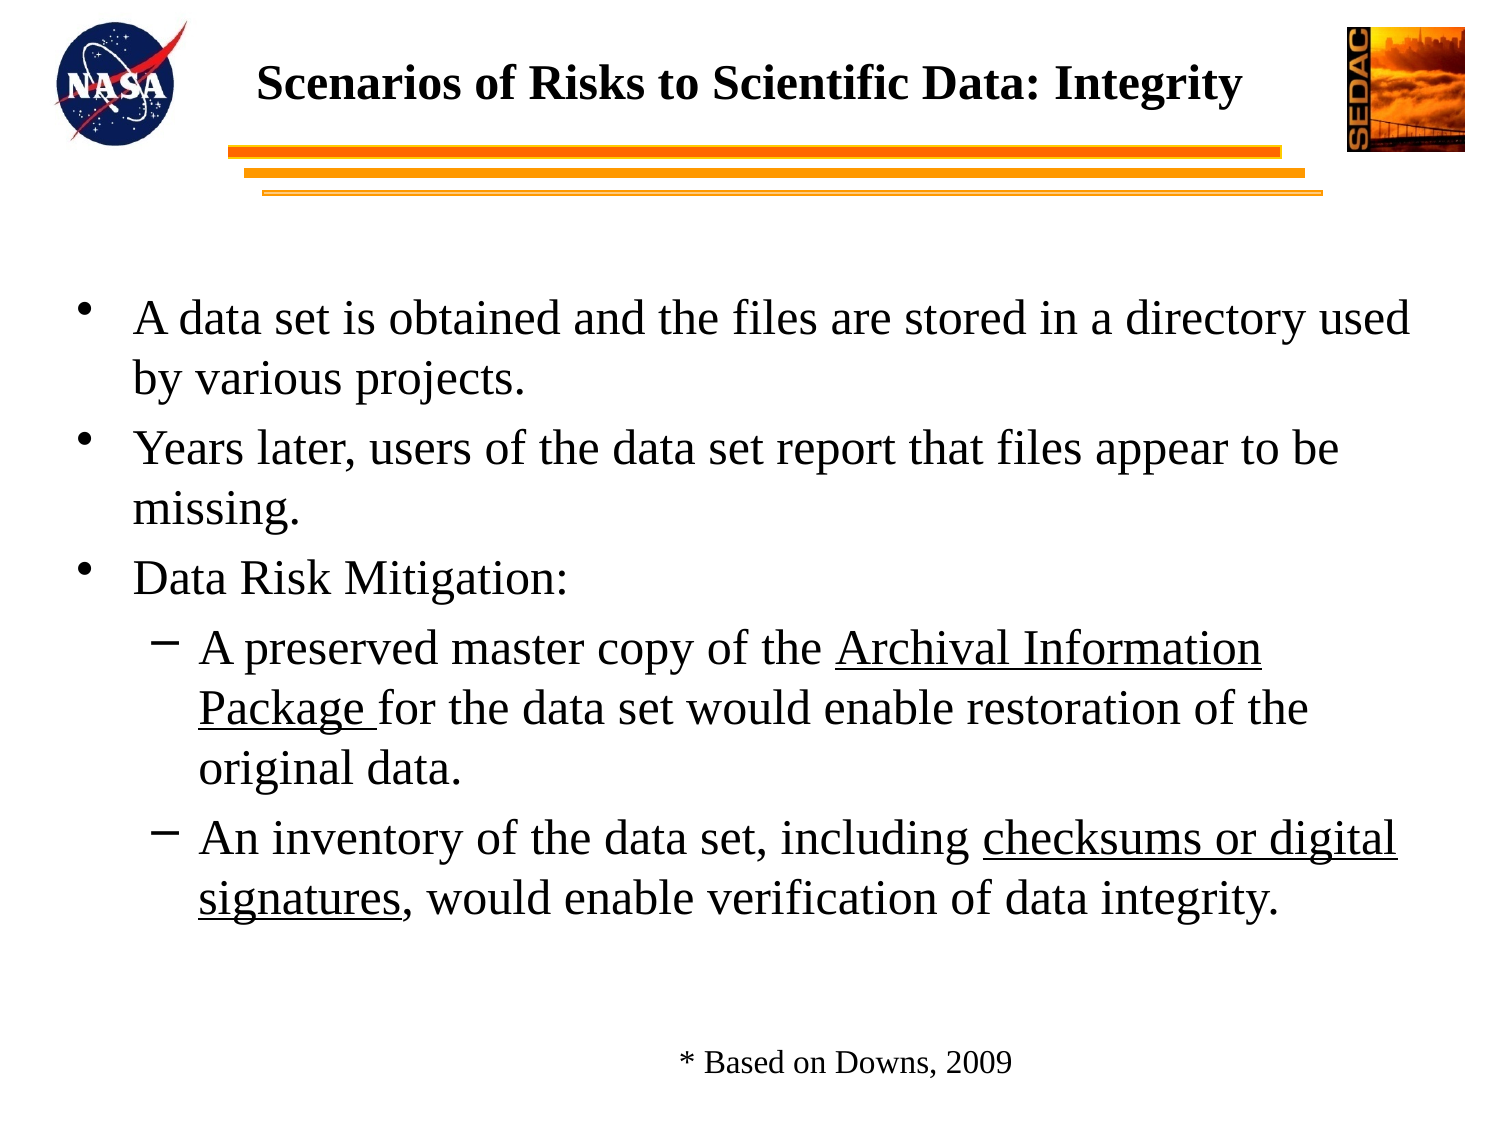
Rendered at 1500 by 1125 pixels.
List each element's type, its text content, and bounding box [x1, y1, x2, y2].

text_box * Based on Downs, 2009 [663, 1032, 1059, 1088]
list A data set is obtained and the files are stored in a directory used by various projects. Years later, users of the data set report that files appear to be missing. Data Risk Mitigation: A preserved master copy of the Archival Information Package for the data set would enable restoration of the original data. An inventory of the data set, including checksums or digital signatures, would enable verification of data integrity. [61, 277, 1440, 962]
picture [0, 0, 228, 160]
title Scenarios of Risks to Scientific Data: Integrity [241, 35, 1283, 131]
picture [1347, 27, 1465, 152]
